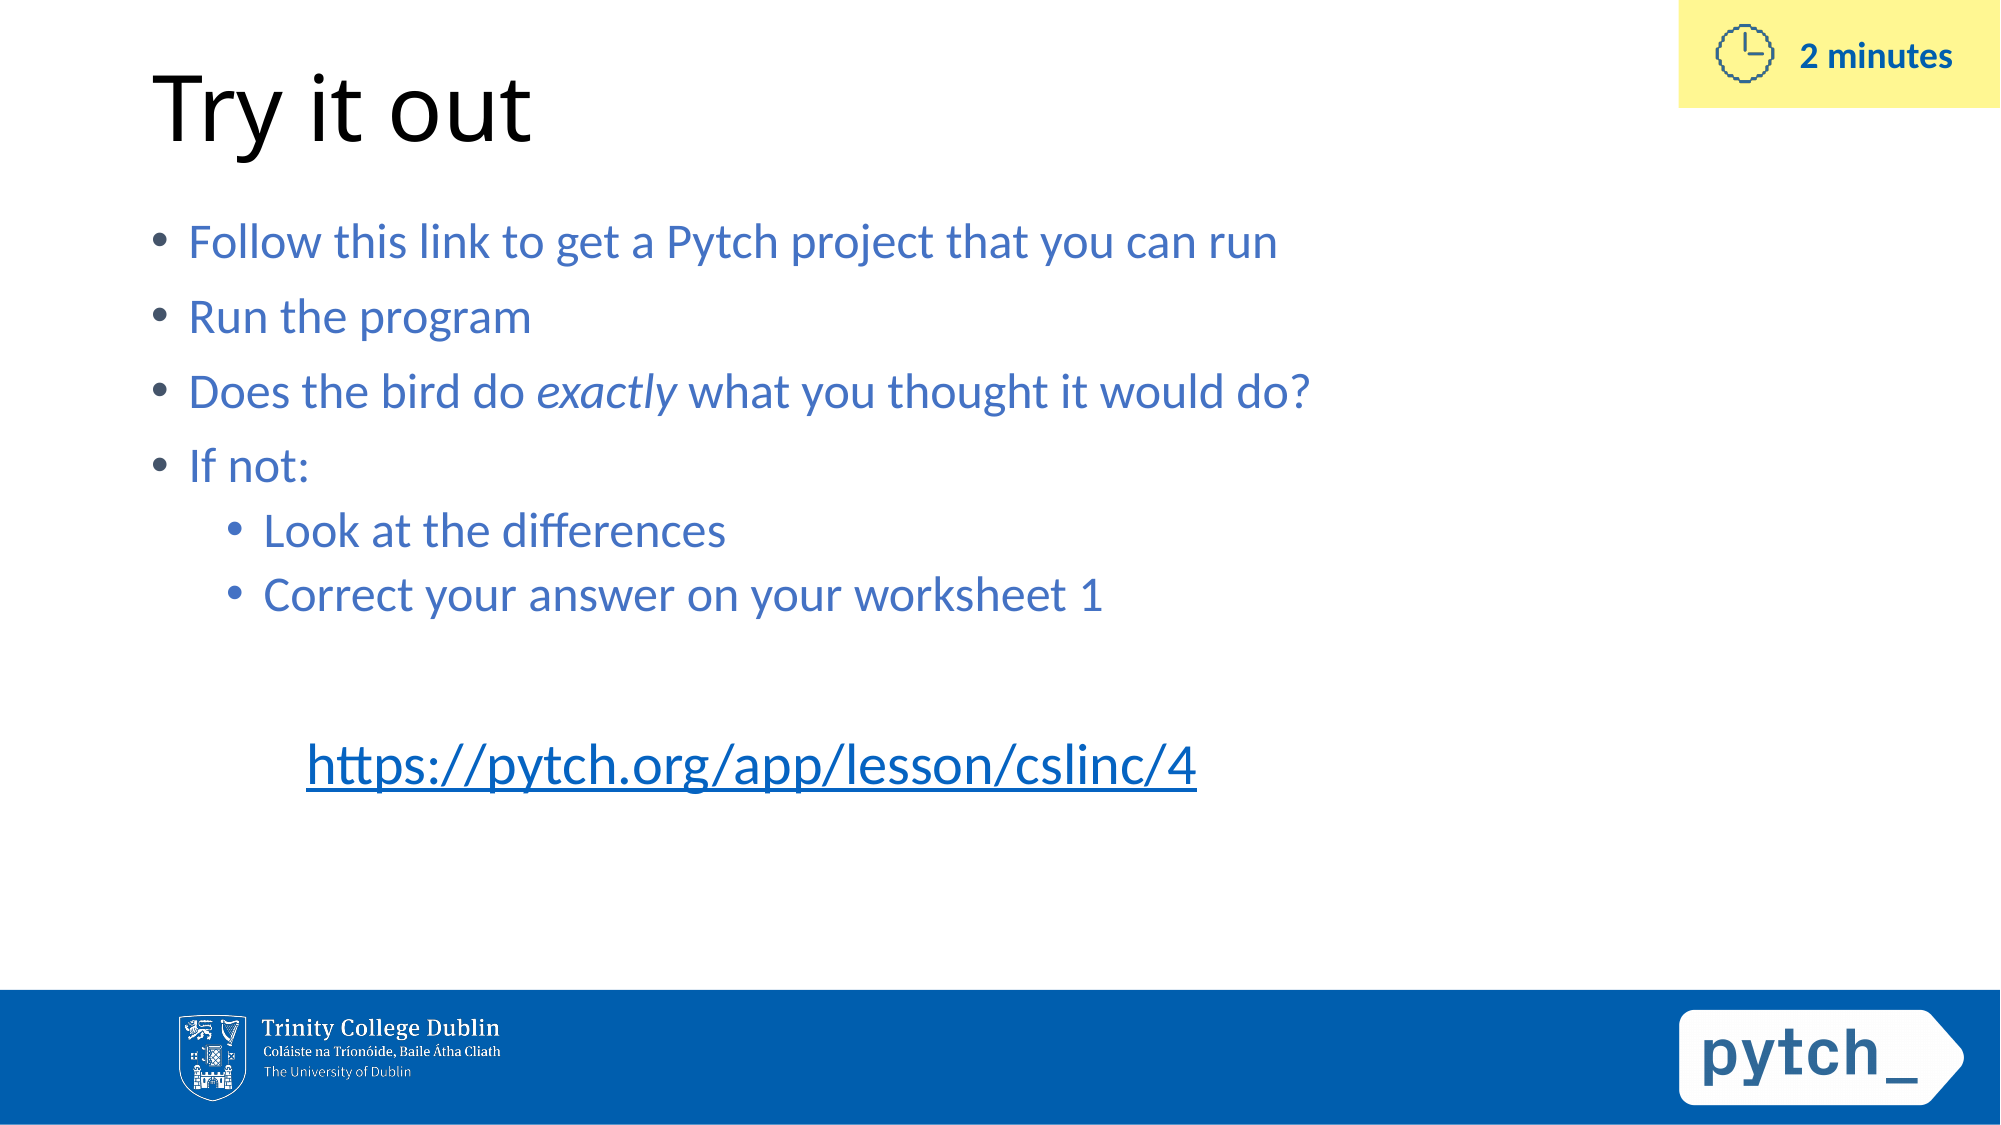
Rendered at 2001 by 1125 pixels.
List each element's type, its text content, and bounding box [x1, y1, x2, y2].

list Follow this link to get a Pytch project that you can run Run the program Does the bird do exactly what you thought it would do? If not: Look at the differences Correct your answer on your worksheet 1 [136, 207, 1777, 677]
title Try it out [137, 33, 1863, 189]
picture [1590, 894, 2000, 1125]
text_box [1678, 0, 2000, 108]
picture [178, 1014, 502, 1102]
text_box https://pytch.org/app/lesson/cslinc/4 [291, 718, 1375, 804]
